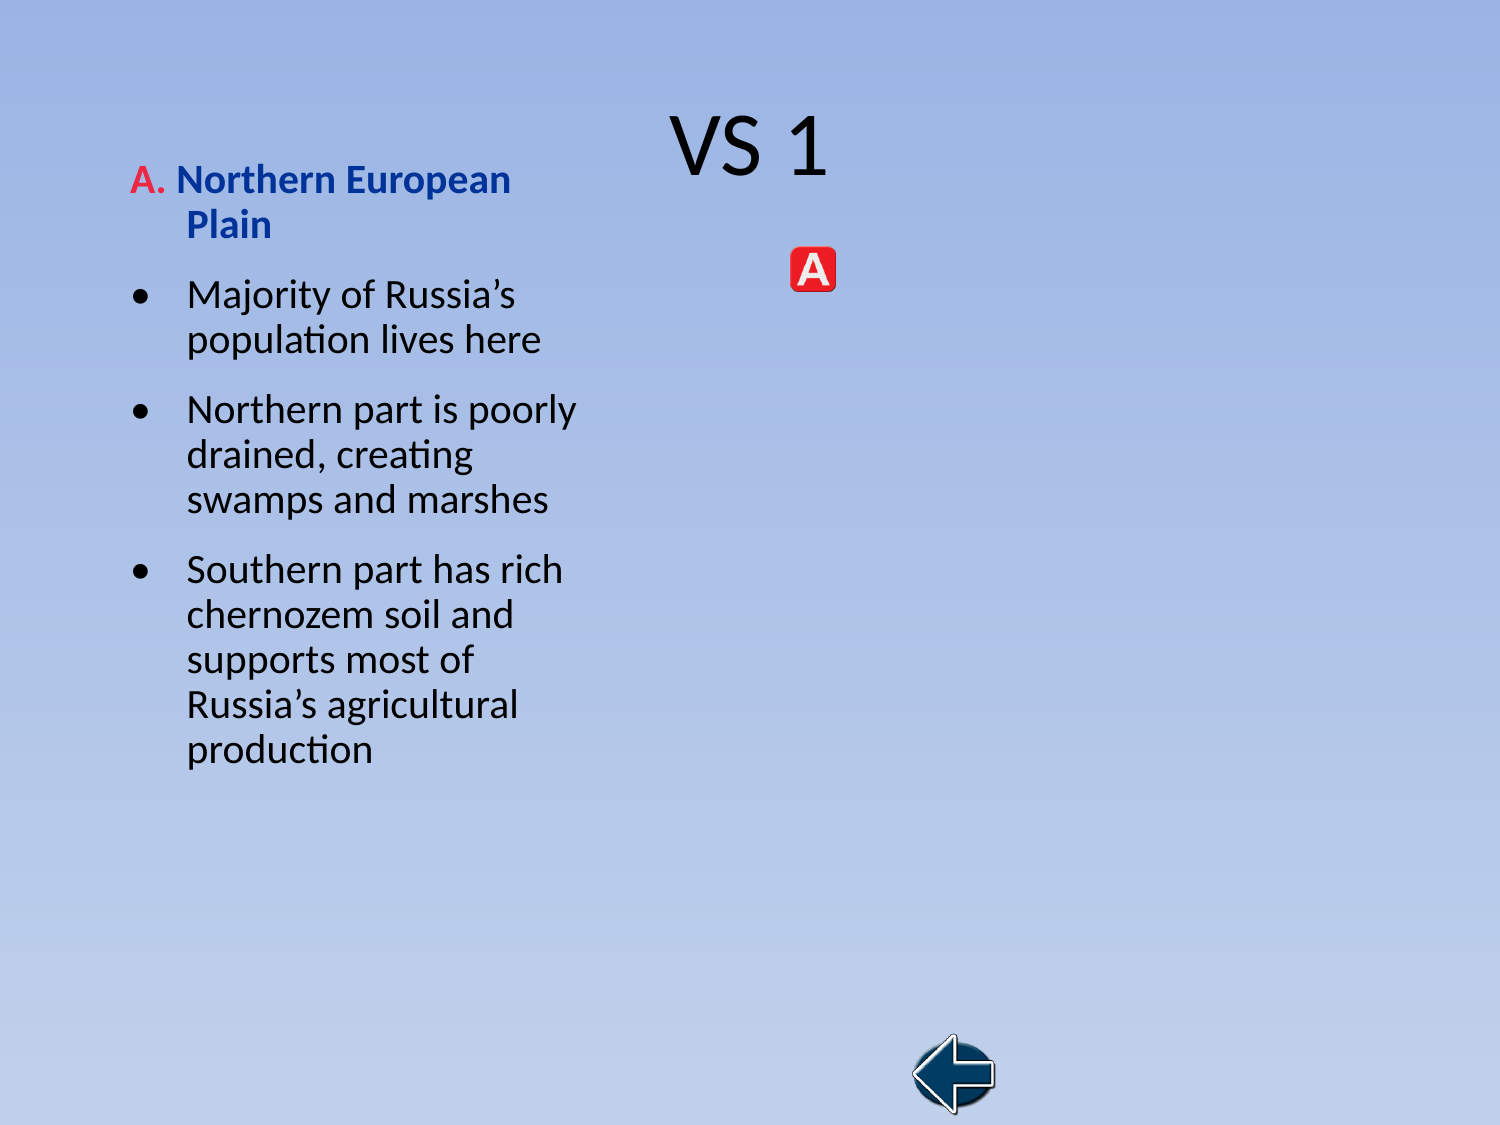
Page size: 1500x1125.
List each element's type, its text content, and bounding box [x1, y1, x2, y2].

text_box A. Northern European Plain • Majority of Russia’s population lives here • Northern part is poorly drained, creating swamps and marshes • Southern part has rich chernozem soil and supports most of Russia’s agricultural production [115, 150, 596, 781]
picture [910, 1032, 996, 1118]
title VS 1 [75, 45, 1425, 233]
picture [790, 246, 836, 292]
